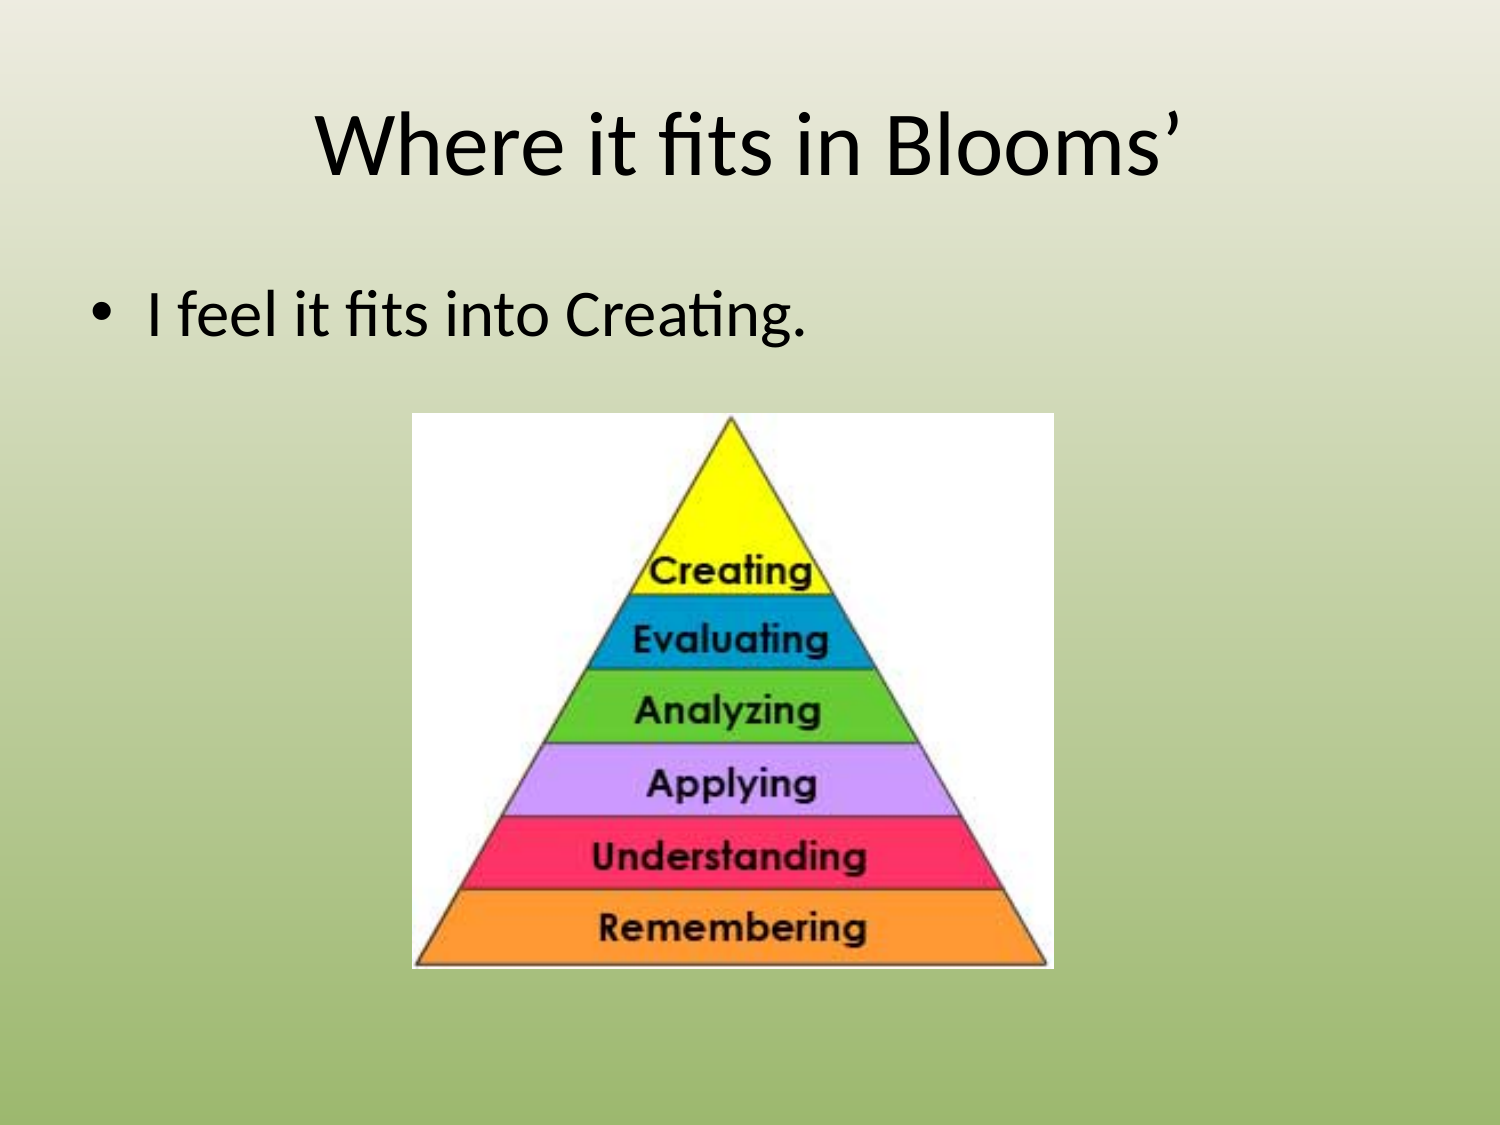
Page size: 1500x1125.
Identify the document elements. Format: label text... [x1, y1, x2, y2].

list I feel it fits into Creating. [75, 262, 1425, 1005]
title Where it fits in Blooms’ [75, 45, 1425, 233]
picture [412, 413, 1055, 969]
